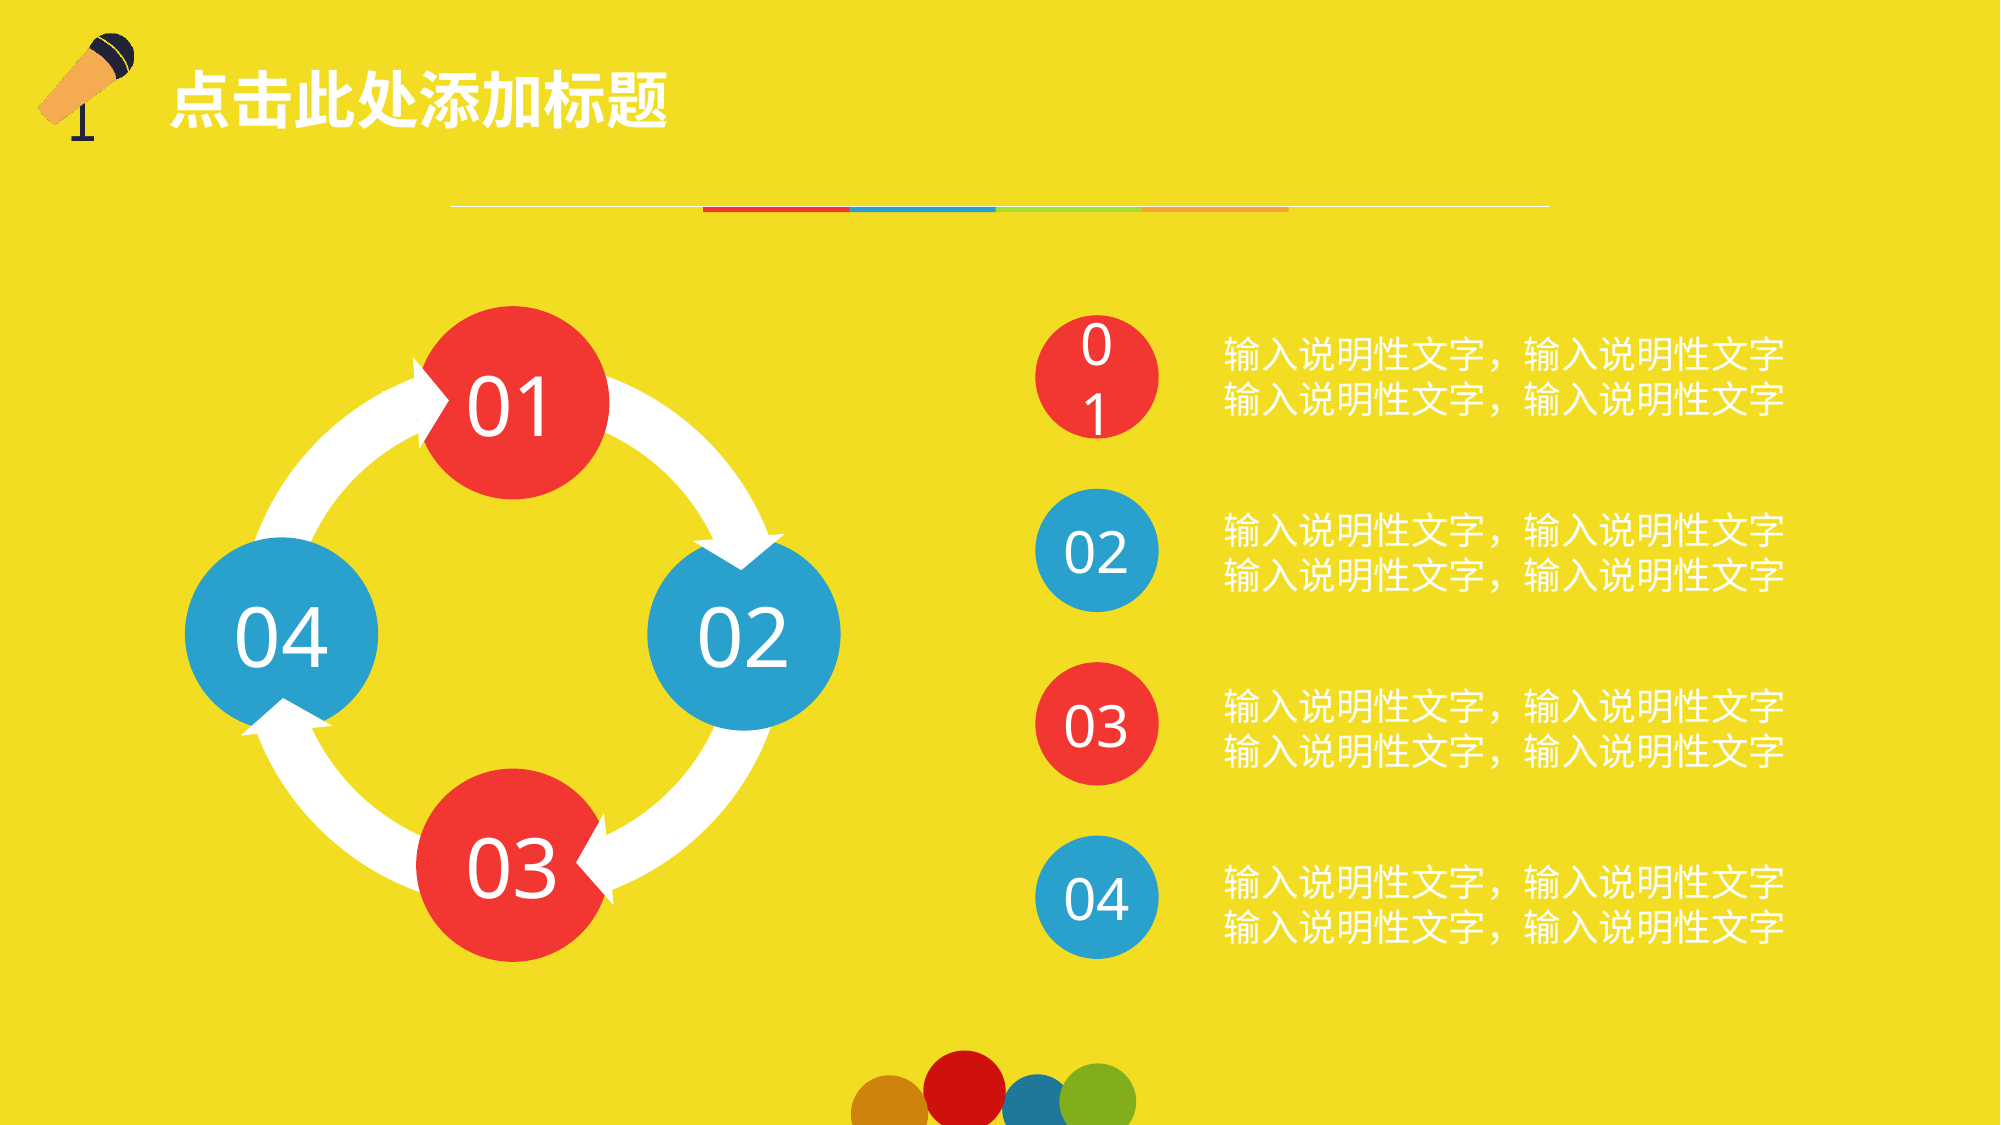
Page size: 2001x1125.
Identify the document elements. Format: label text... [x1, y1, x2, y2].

text_box 输入说明性文字，输入说明性文字 输入说明性文字，输入说明性文字 [1208, 675, 1817, 781]
text_box 03 [1034, 661, 1160, 787]
text_box 点击此处添加标题 [155, 54, 712, 144]
text_box 04 [1034, 834, 1160, 960]
picture [17, 18, 155, 156]
text_box 输入说明性文字，输入说明性文字 输入说明性文字，输入说明性文字 [1208, 499, 1817, 605]
text_box 输入说明性文字，输入说明性文字 输入说明性文字，输入说明性文字 [1208, 851, 1817, 956]
text_box 01 [1034, 314, 1160, 440]
text_box 输入说明性文字，输入说明性文字 输入说明性文字，输入说明性文字 [1208, 323, 1817, 429]
text_box 02 [1034, 487, 1160, 614]
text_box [184, 306, 841, 962]
